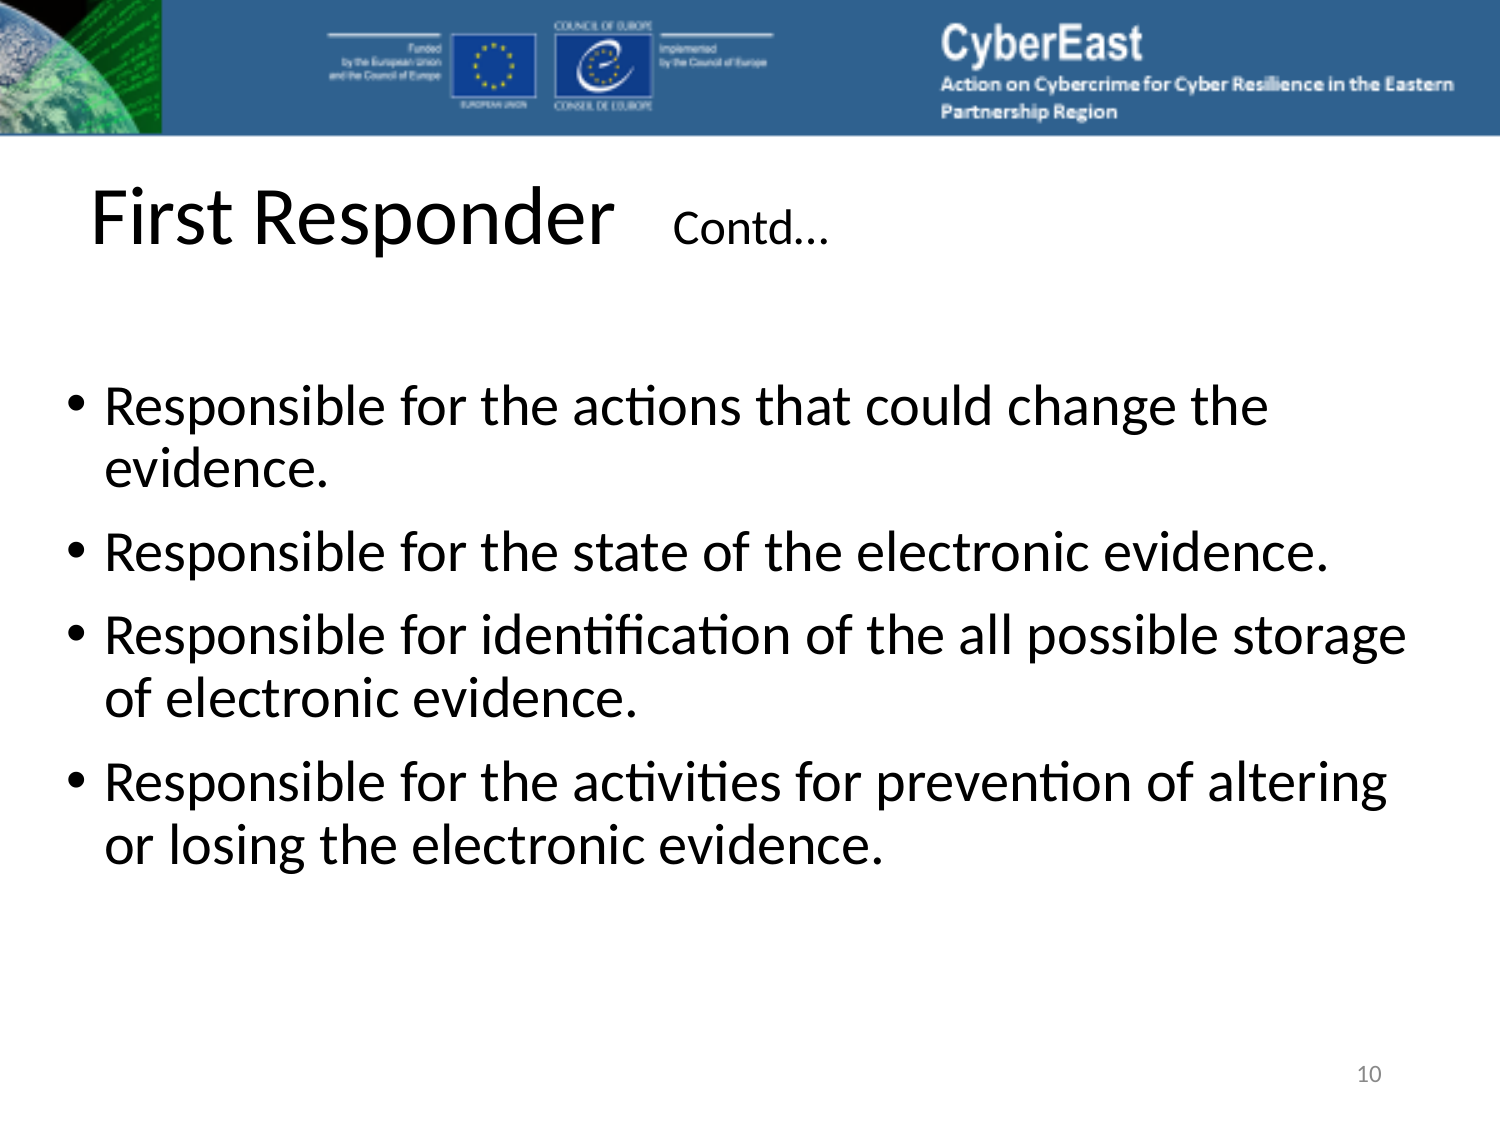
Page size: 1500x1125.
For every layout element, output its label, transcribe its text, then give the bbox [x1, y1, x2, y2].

slide_number 10 [1059, 1042, 1397, 1103]
list Responsible for the actions that could change the evidence. Responsible for the state of the electronic evidence. Responsible for identification of the all possible storage of electronic evidence. Responsible for the activities for prevention of altering or losing the electronic evidence. [51, 367, 1449, 1125]
picture [0, 0, 1500, 1125]
title First Responder Contd… [75, 123, 1425, 312]
